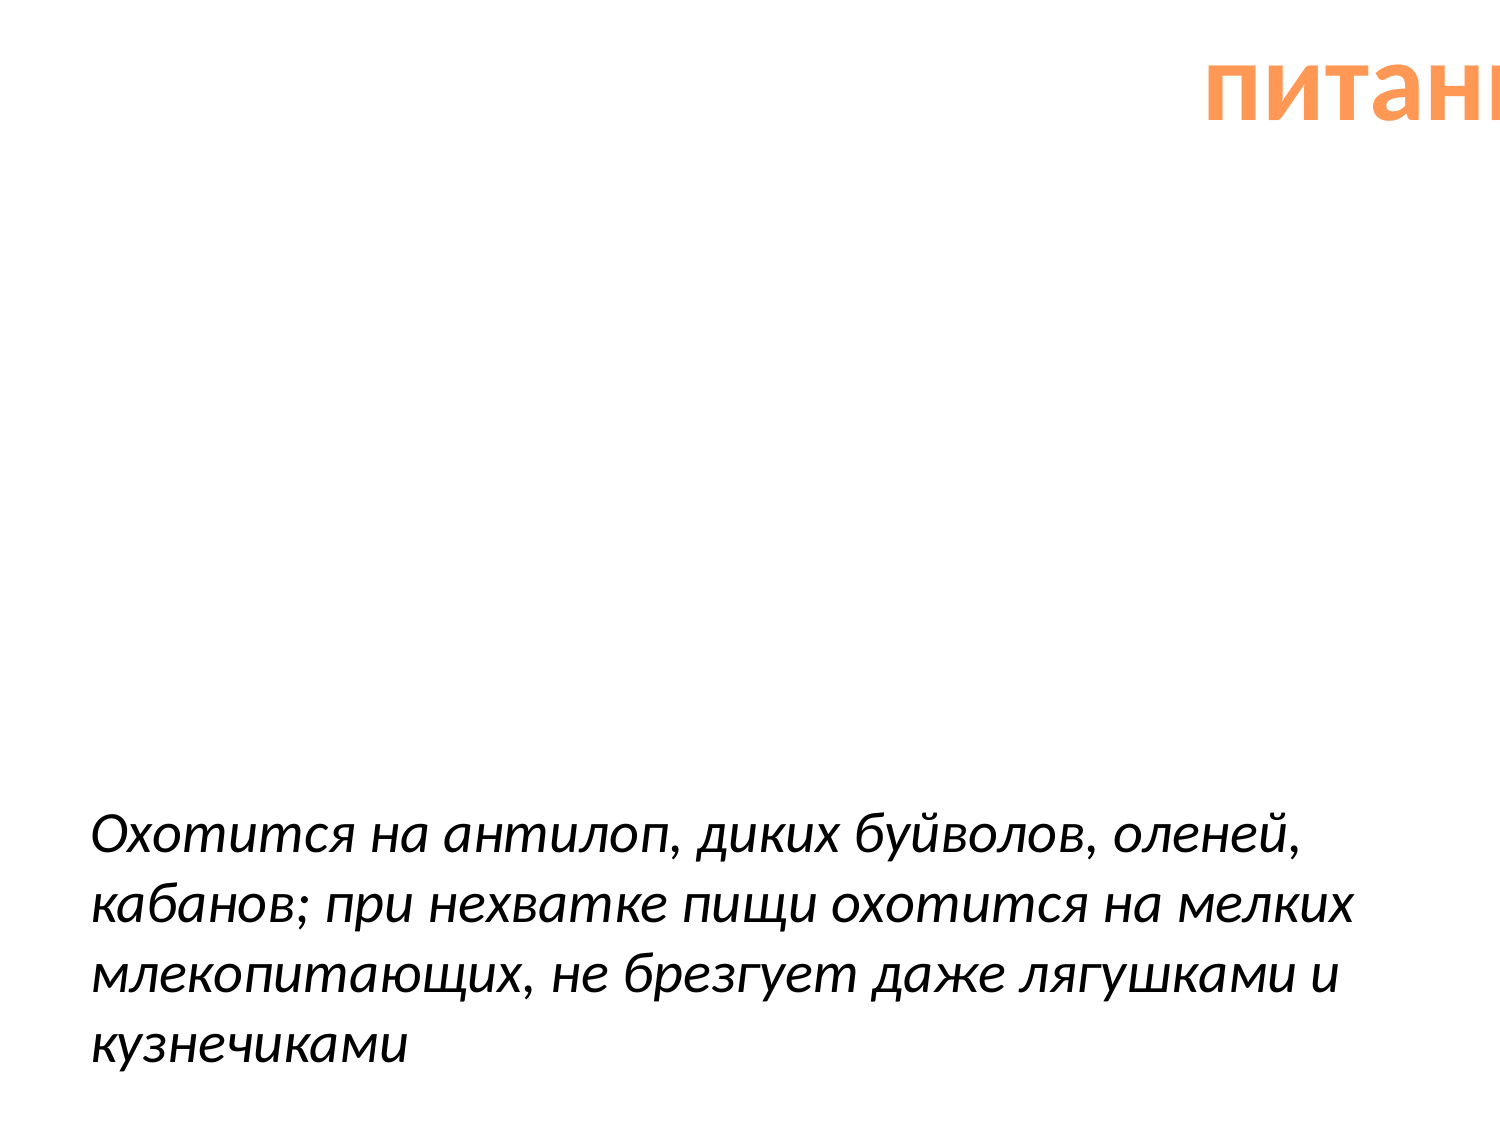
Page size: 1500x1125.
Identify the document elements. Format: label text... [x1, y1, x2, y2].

text_box питание [1187, 0, 1500, 150]
list Охотится на антилоп, диких буйволов, оленей, кабанов; при нехватке пищи охотится на мелких млекопитающих, не брезгует даже лягушками и кузнечиками [75, 786, 1425, 1094]
